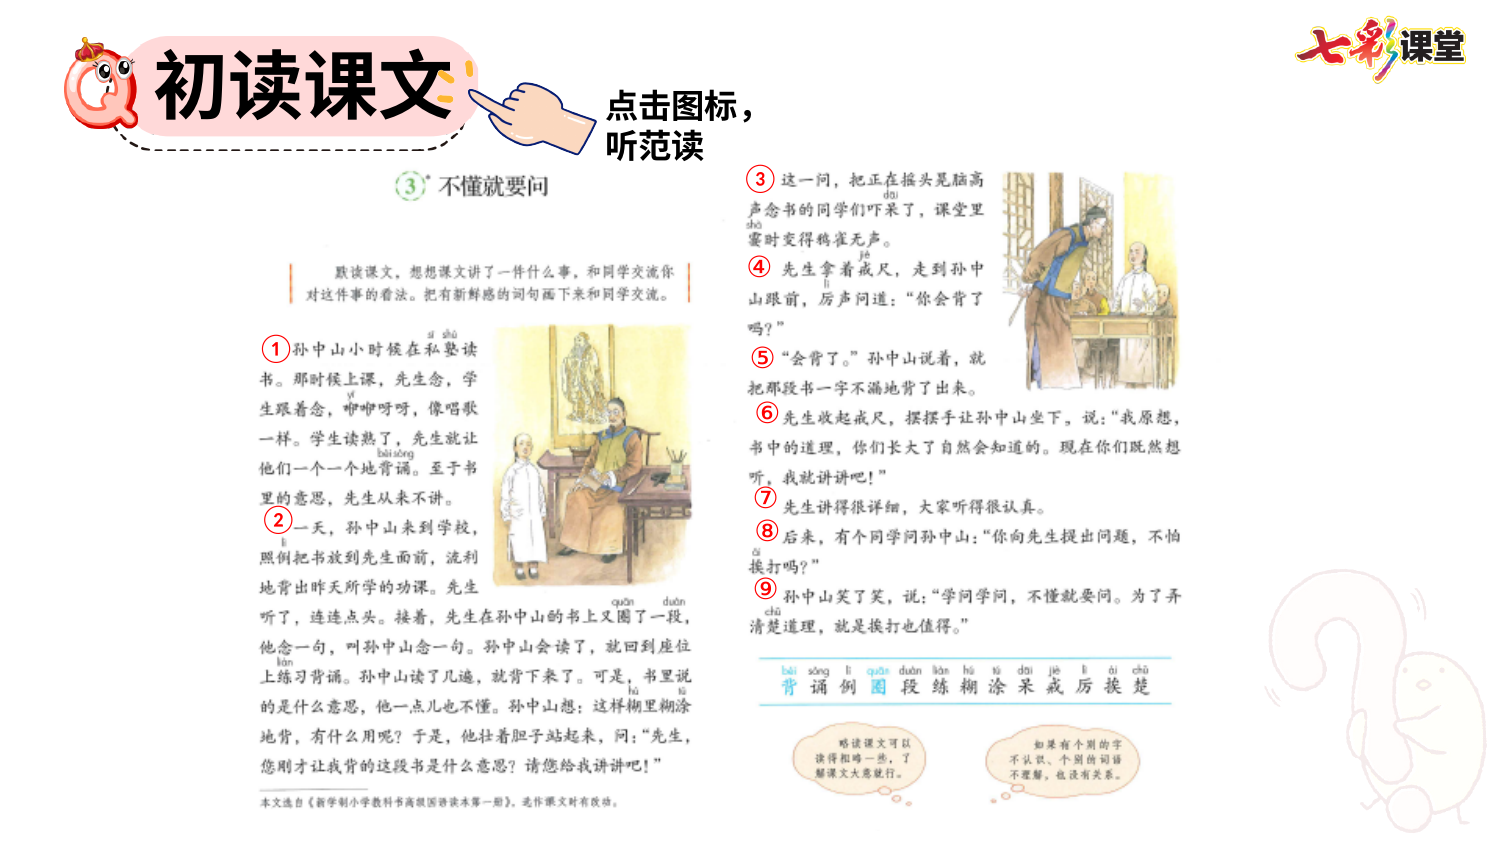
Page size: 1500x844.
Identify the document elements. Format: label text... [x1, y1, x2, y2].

picture [1293, 15, 1468, 84]
picture [64, 0, 639, 194]
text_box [239, 150, 1224, 831]
text_box 点击图标， 听范读 [610, 79, 774, 149]
